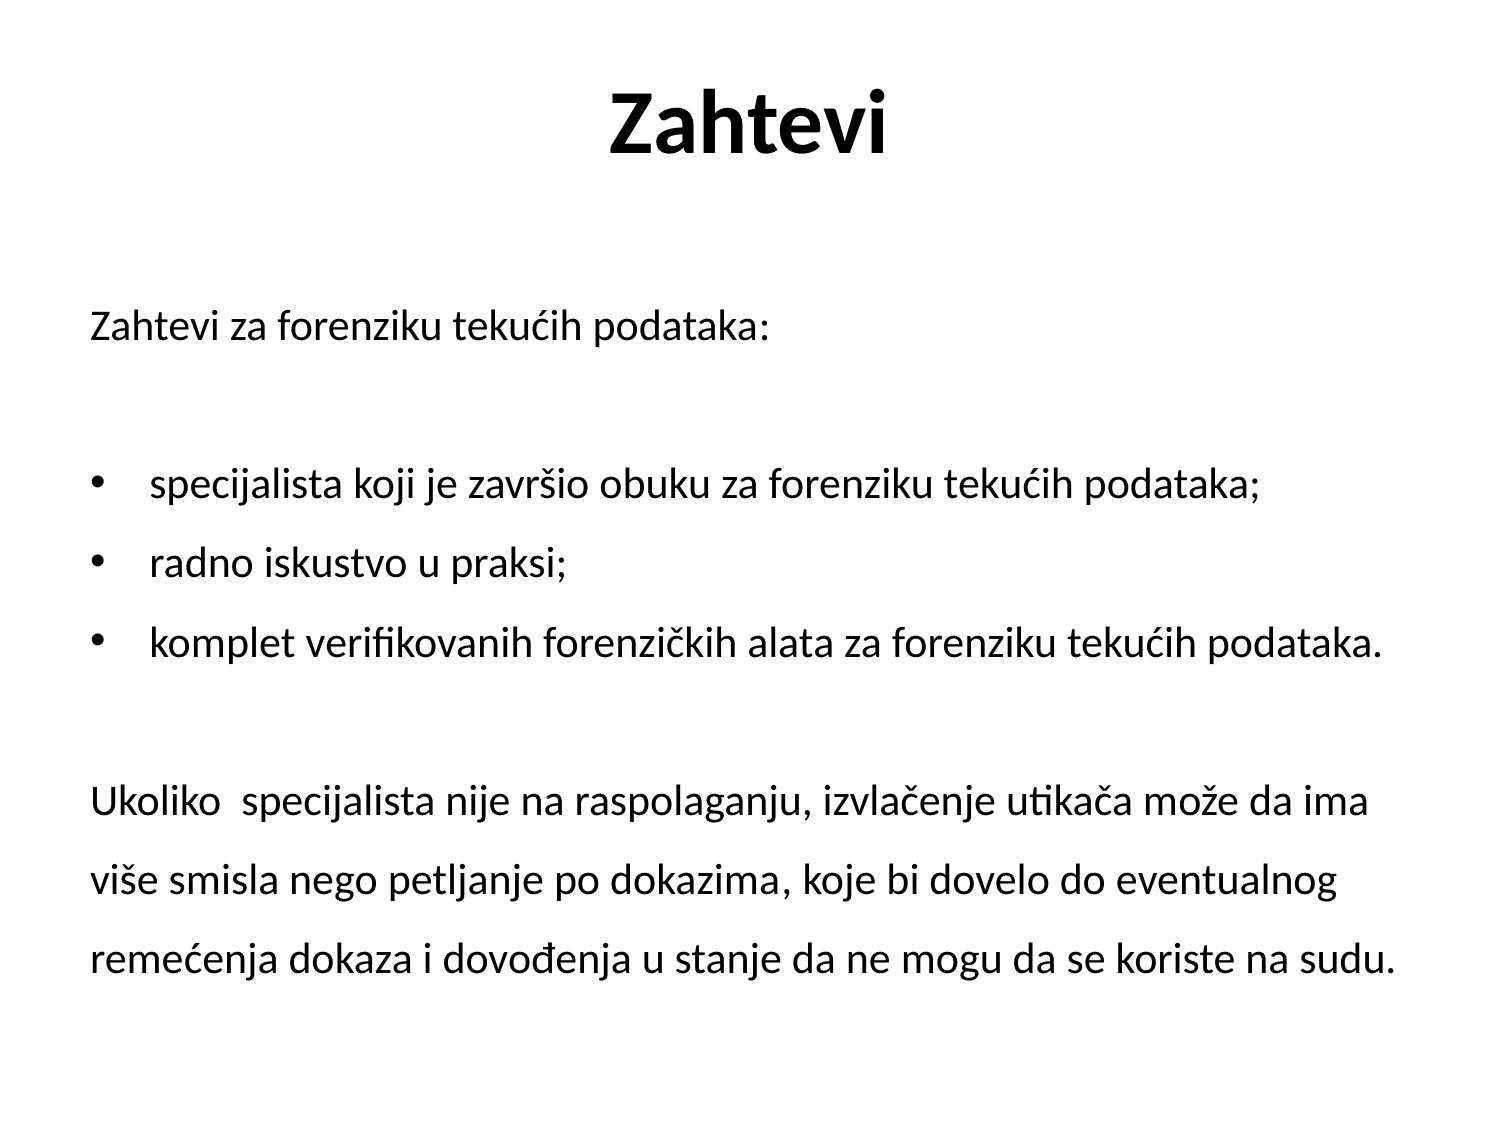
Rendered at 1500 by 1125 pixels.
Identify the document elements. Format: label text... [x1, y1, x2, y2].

title Zahtevi [74, 44, 1426, 189]
list Zahtevi za forenziku tekućih podataka: specijalista koji je završio obuku za forenziku tekućih podataka; radno iskustvo u praksi; komplet verifikovanih forenzičkih alata za forenziku tekućih podataka. Ukoliko specijalista nije na raspolaganju, izvlačenje utikača može da ima više smisla nego petljanje po dokazima, koje bi dovelo do eventualnog remećenja dokaza i dovođenja u stanje da ne mogu da se koriste na sudu. [74, 262, 1426, 1006]
